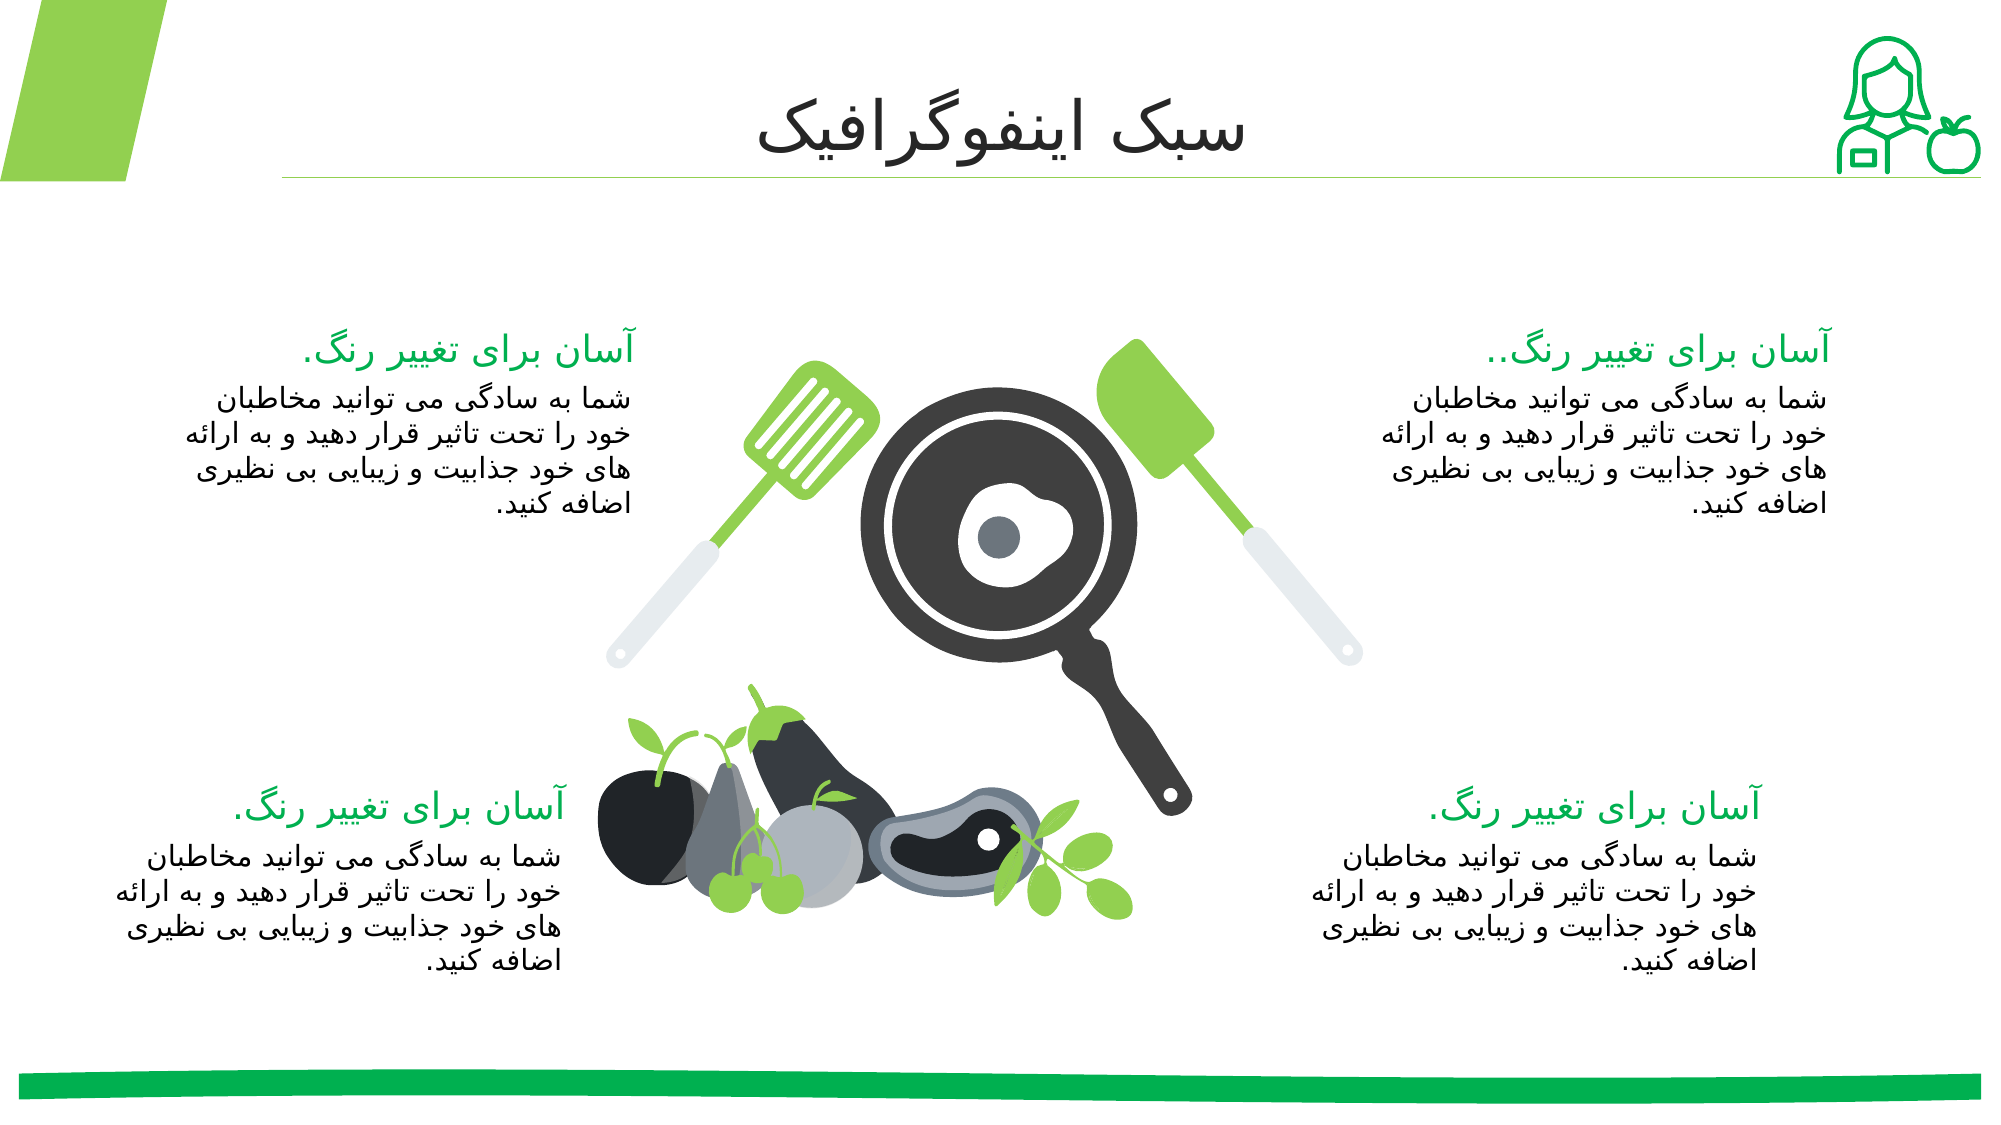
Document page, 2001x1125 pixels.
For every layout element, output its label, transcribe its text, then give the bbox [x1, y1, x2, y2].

list سبک اینفوگرافیک [53, 55, 1952, 175]
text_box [163, 317, 651, 494]
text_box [1359, 317, 1847, 494]
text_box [1289, 774, 1777, 951]
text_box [597, 333, 1317, 928]
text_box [93, 774, 581, 951]
